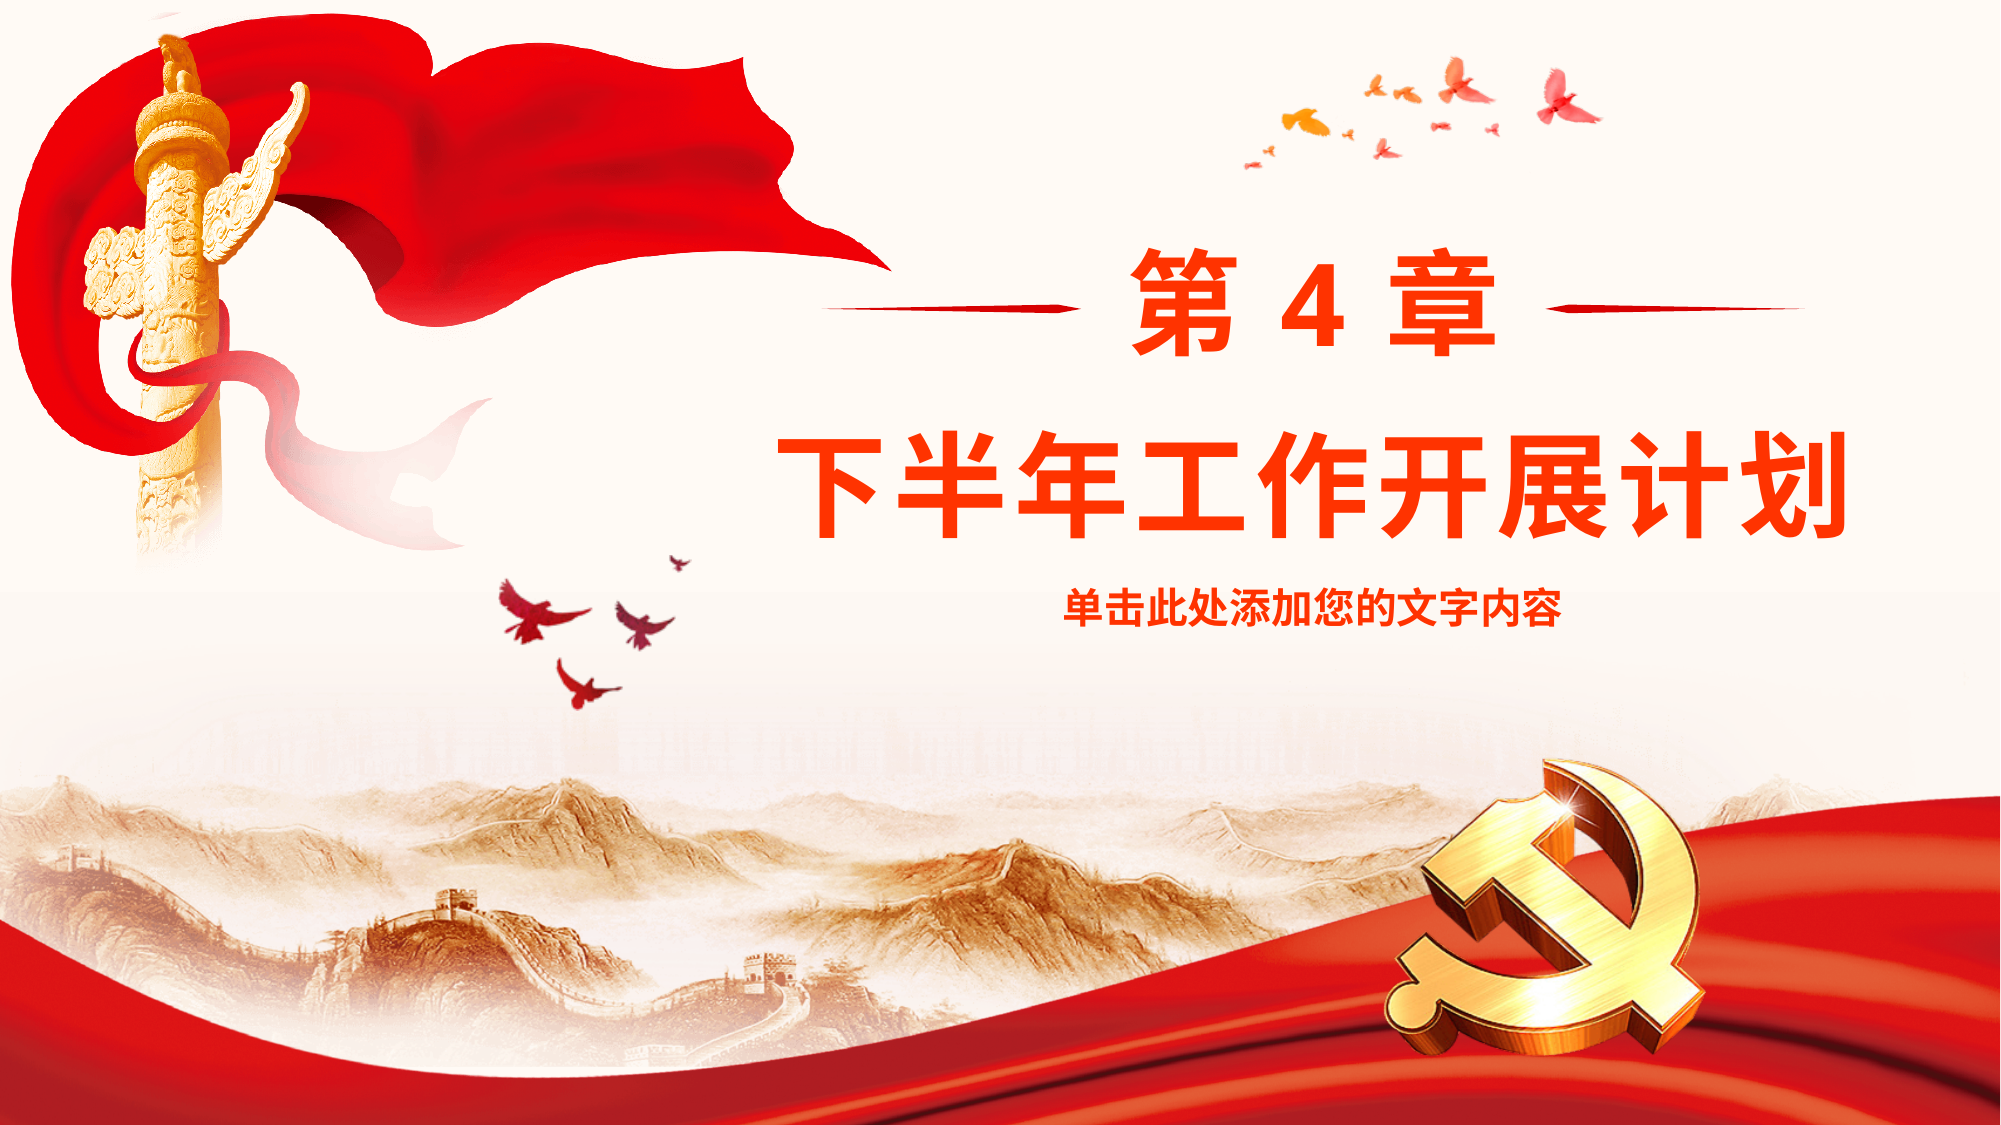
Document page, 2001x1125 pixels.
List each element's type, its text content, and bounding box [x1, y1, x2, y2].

picture [1222, 40, 1615, 184]
picture [0, 12, 2001, 1125]
list 下半年工作开展计划 [626, 421, 2000, 562]
list 单击此处添加您的文字内容 [626, 579, 2000, 641]
list 第4章 [1024, 238, 1602, 379]
